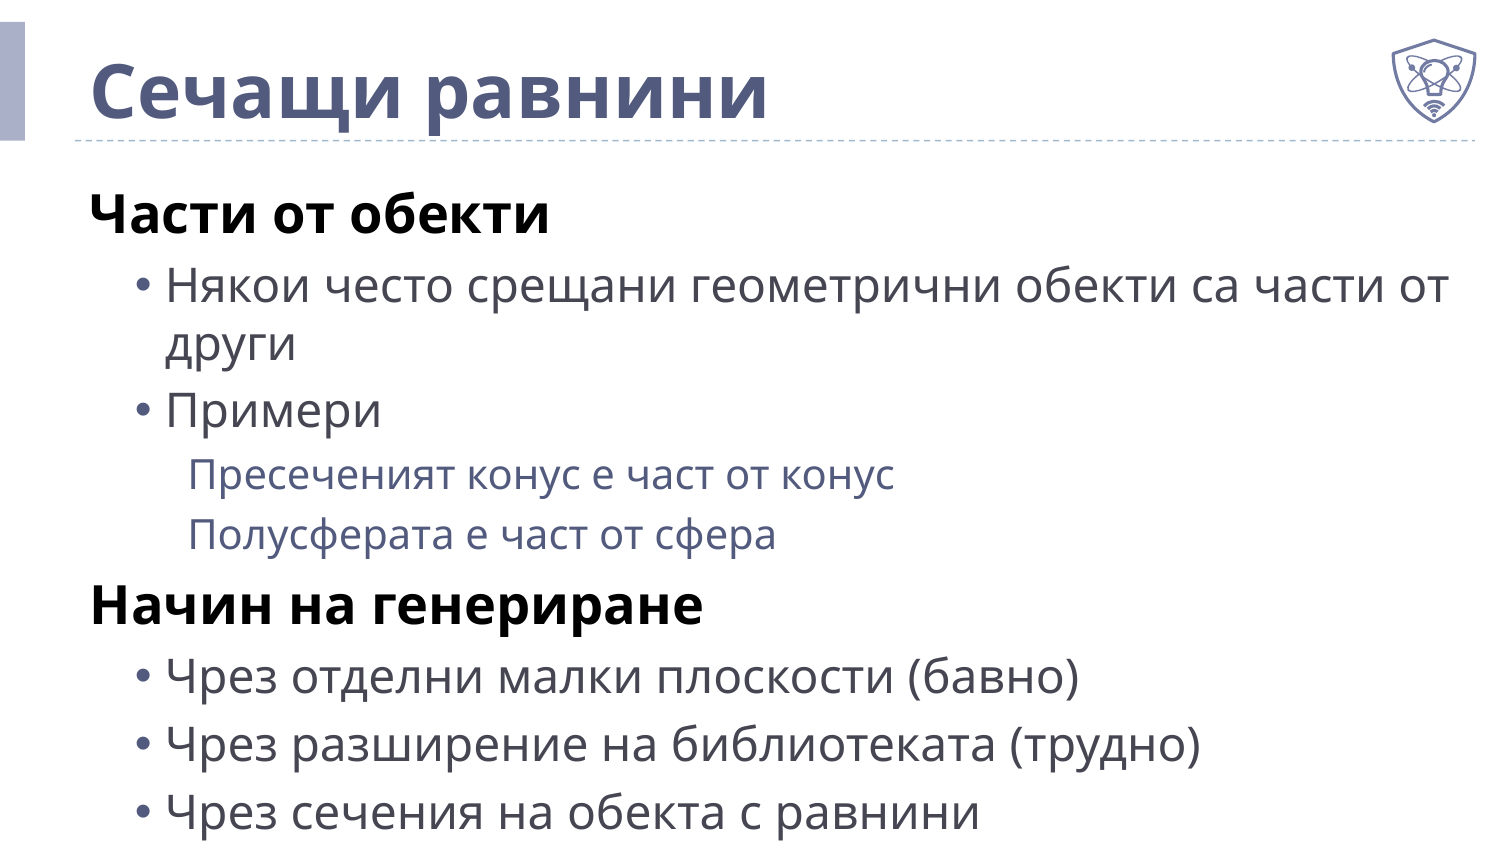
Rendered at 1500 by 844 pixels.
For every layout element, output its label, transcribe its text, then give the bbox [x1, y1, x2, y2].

list Части от обекти Някои често срещани геометрични обекти са части от други Примери Пресеченият конус е част от конус Полусферата е част от сфера Начин на генериране Чрез отделни малки плоскости (бавно) Чрез разширение на библиотеката (трудно) Чрез сечения на обекта с равнини [75, 171, 1475, 835]
title Сечащи равнини [75, 18, 1475, 141]
